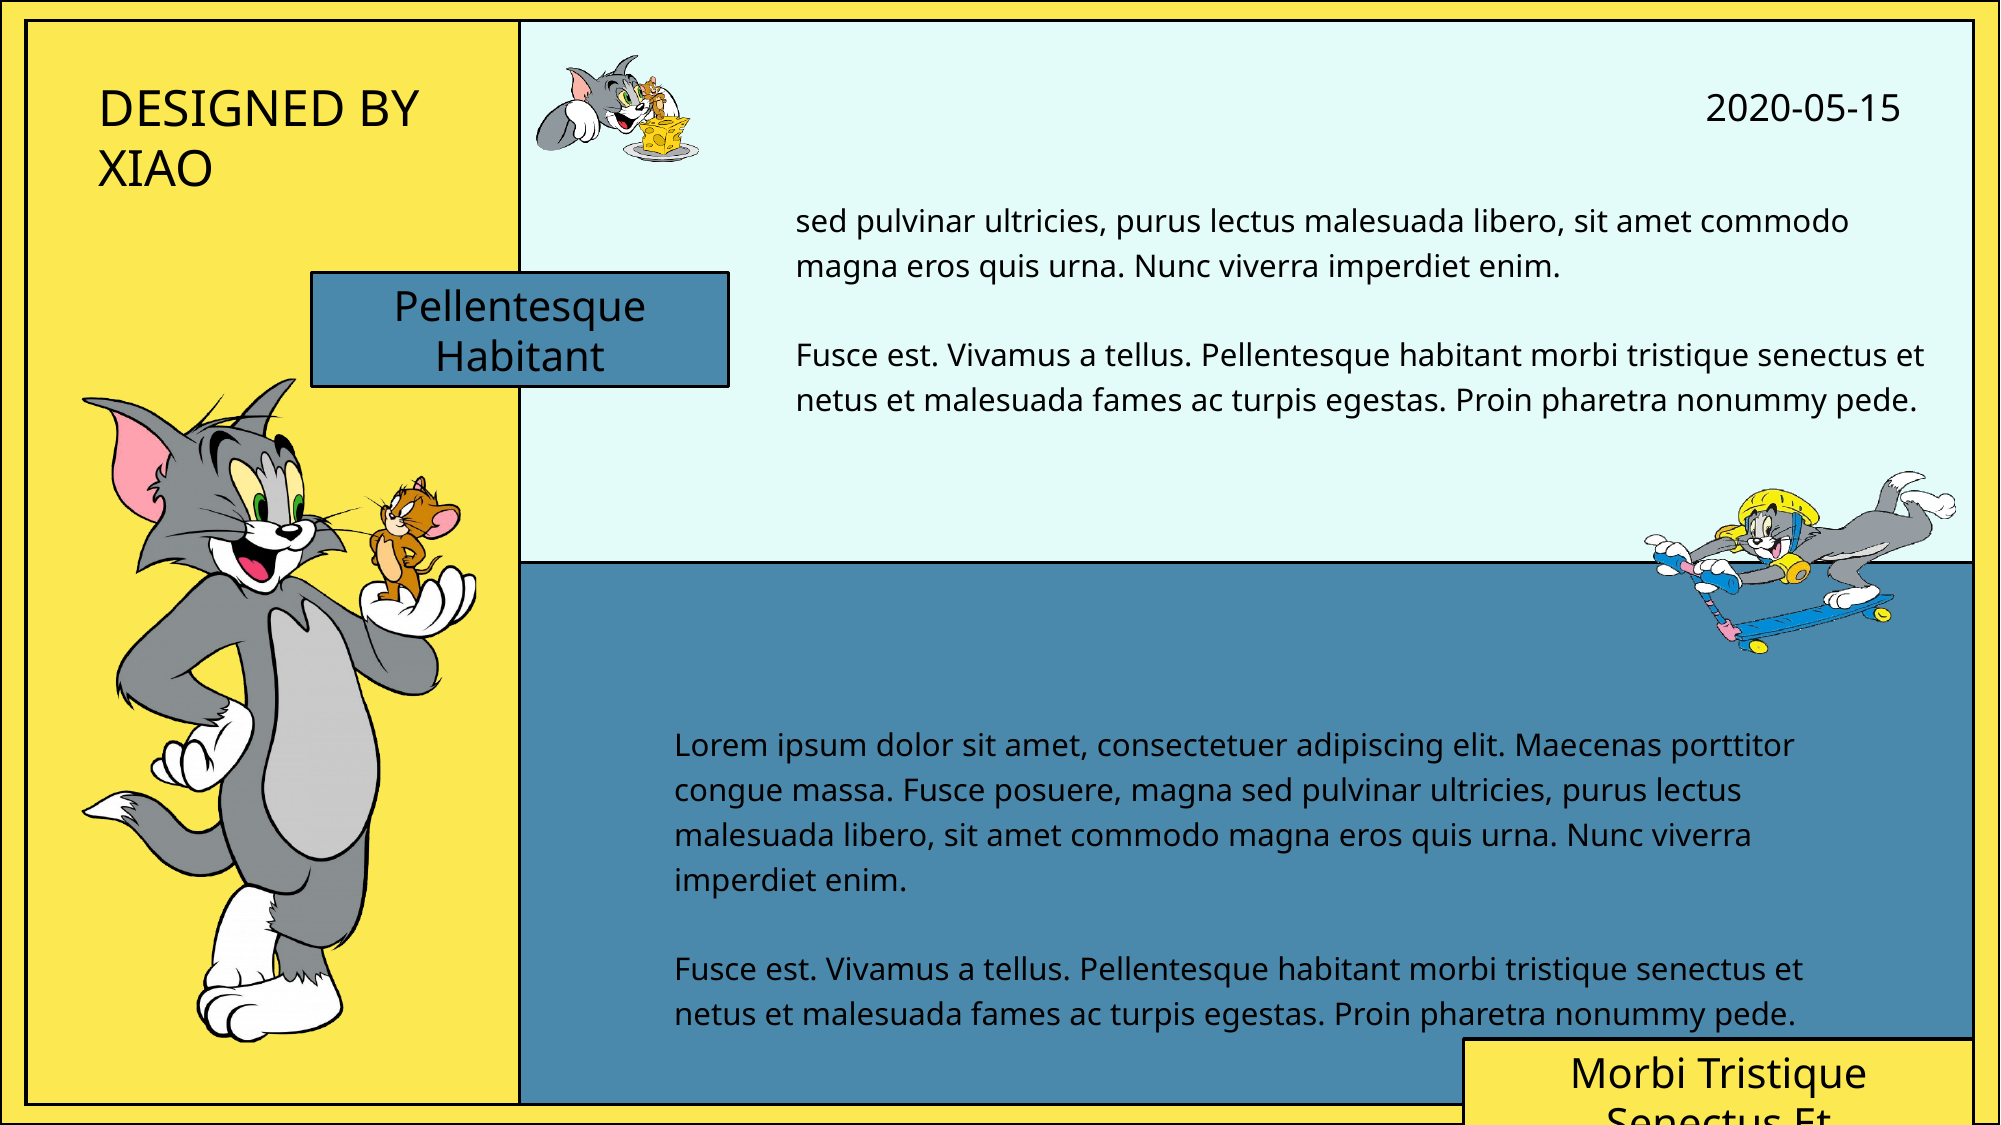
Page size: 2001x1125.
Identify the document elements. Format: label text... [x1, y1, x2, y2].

text_box sed pulvinar ultricies, purus lectus malesuada libero, sit amet commodo magna eros quis urna. Nunc viverra imperdiet enim. Fusce est. Vivamus a tellus. Pellentesque habitant morbi tristique senectus et netus et malesuada fames ac turpis egestas. Proin pharetra nonummy pede. [780, 186, 1956, 426]
picture [36, 359, 510, 1053]
text_box DESIGNED BY XIAO [83, 69, 561, 204]
text_box Lorem ipsum dolor sit amet, consectetuer adipiscing elit. Maecenas porttitor congue massa. Fusce posuere, magna sed pulvinar ultricies, purus lectus malesuada libero, sit amet commodo magna eros quis urna. Nunc viverra imperdiet enim. Fusce est. Vivamus a tellus. Pellentesque habitant morbi tristique senectus et netus et malesuada fames ac turpis egestas. Proin pharetra nonummy pede. [659, 710, 1835, 1040]
text_box [521, 563, 1975, 1106]
picture [1644, 471, 1956, 654]
text_box Pellentesque Habitant [311, 272, 729, 387]
text_box Morbi Tristique Senectus Et [1463, 1038, 1974, 1125]
text_box [25, 19, 521, 1106]
picture [527, 49, 708, 165]
text_box [521, 19, 1975, 563]
text_box 2020-05-15 [1439, 76, 1917, 137]
text_box [0, 0, 2000, 1125]
